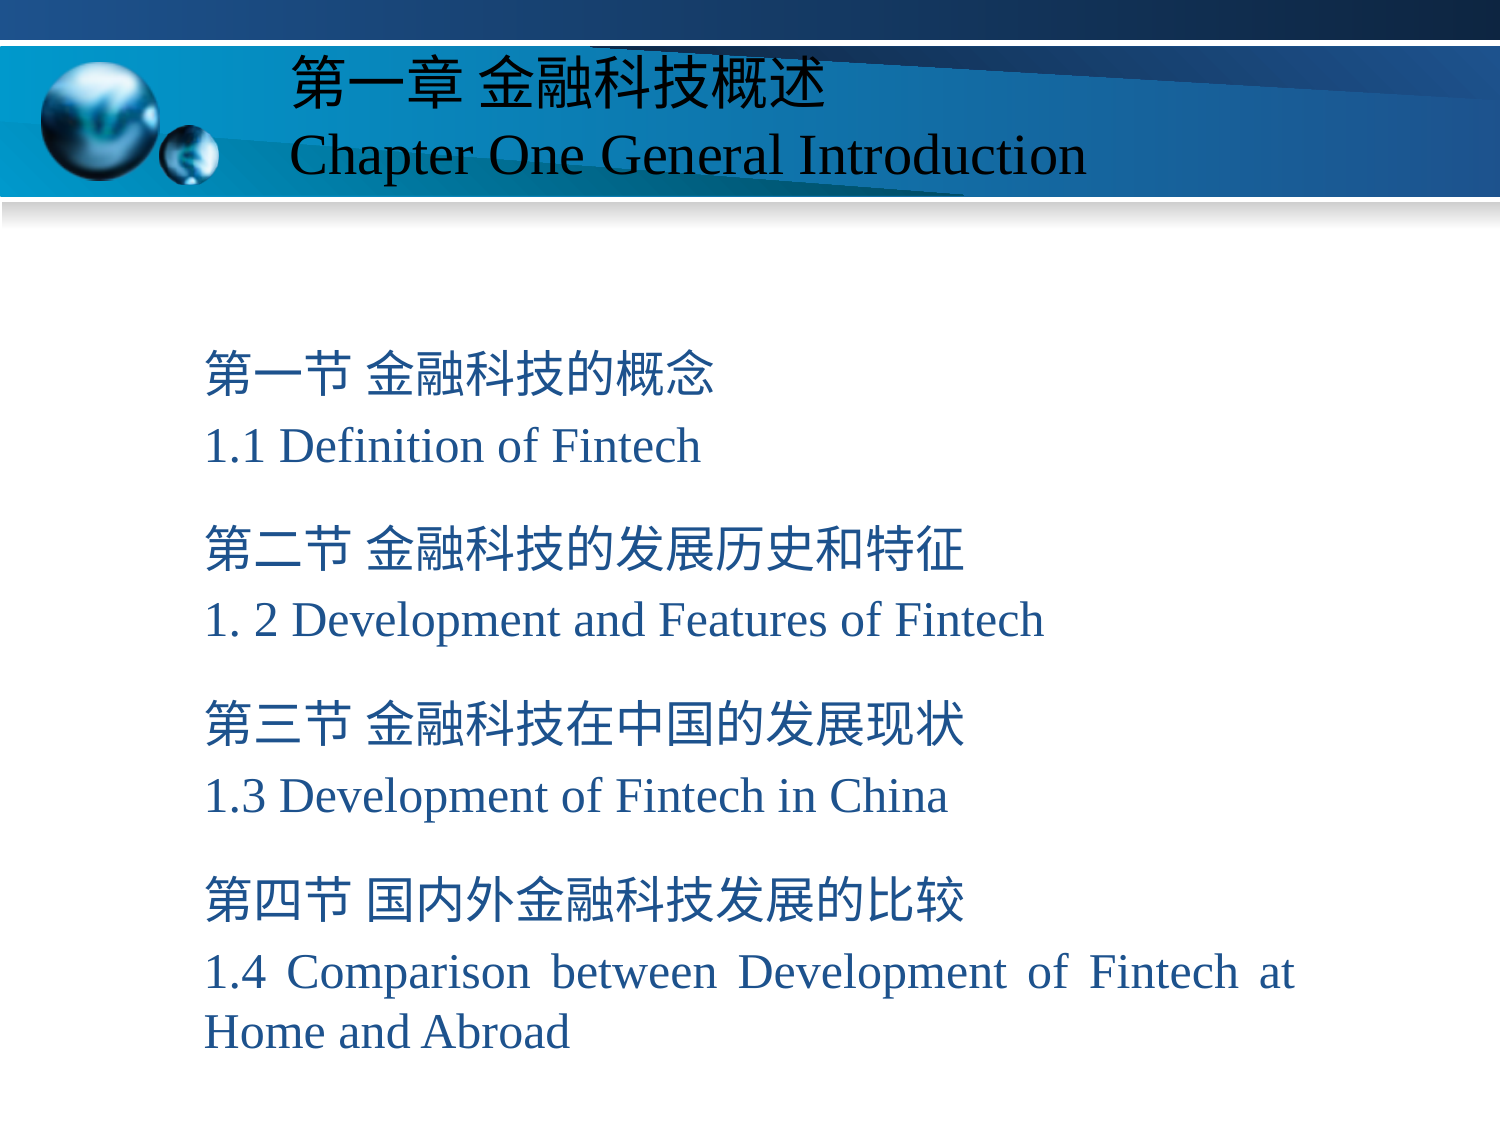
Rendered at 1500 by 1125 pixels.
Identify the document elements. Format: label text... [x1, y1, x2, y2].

title 第一章 金融科技概述 Chapter One General Introduction [274, 44, 1363, 188]
text_box 第四节 国内外金融科技发展的比较 1.4 Comparison between Development of Fintech at Home and Abroad [189, 861, 1311, 1066]
picture [42, 63, 159, 180]
text_box 第一节 金融科技的概念 1.1 Definition of Fintech [189, 334, 1311, 480]
text_box 第三节 金融科技在中国的发展现状 1.3 Development of Fintech in China [189, 685, 1311, 831]
text_box 第二节 金融科技的发展历史和特征 1. 2 Development and Features of Fintech [189, 509, 1311, 655]
picture [160, 126, 218, 184]
